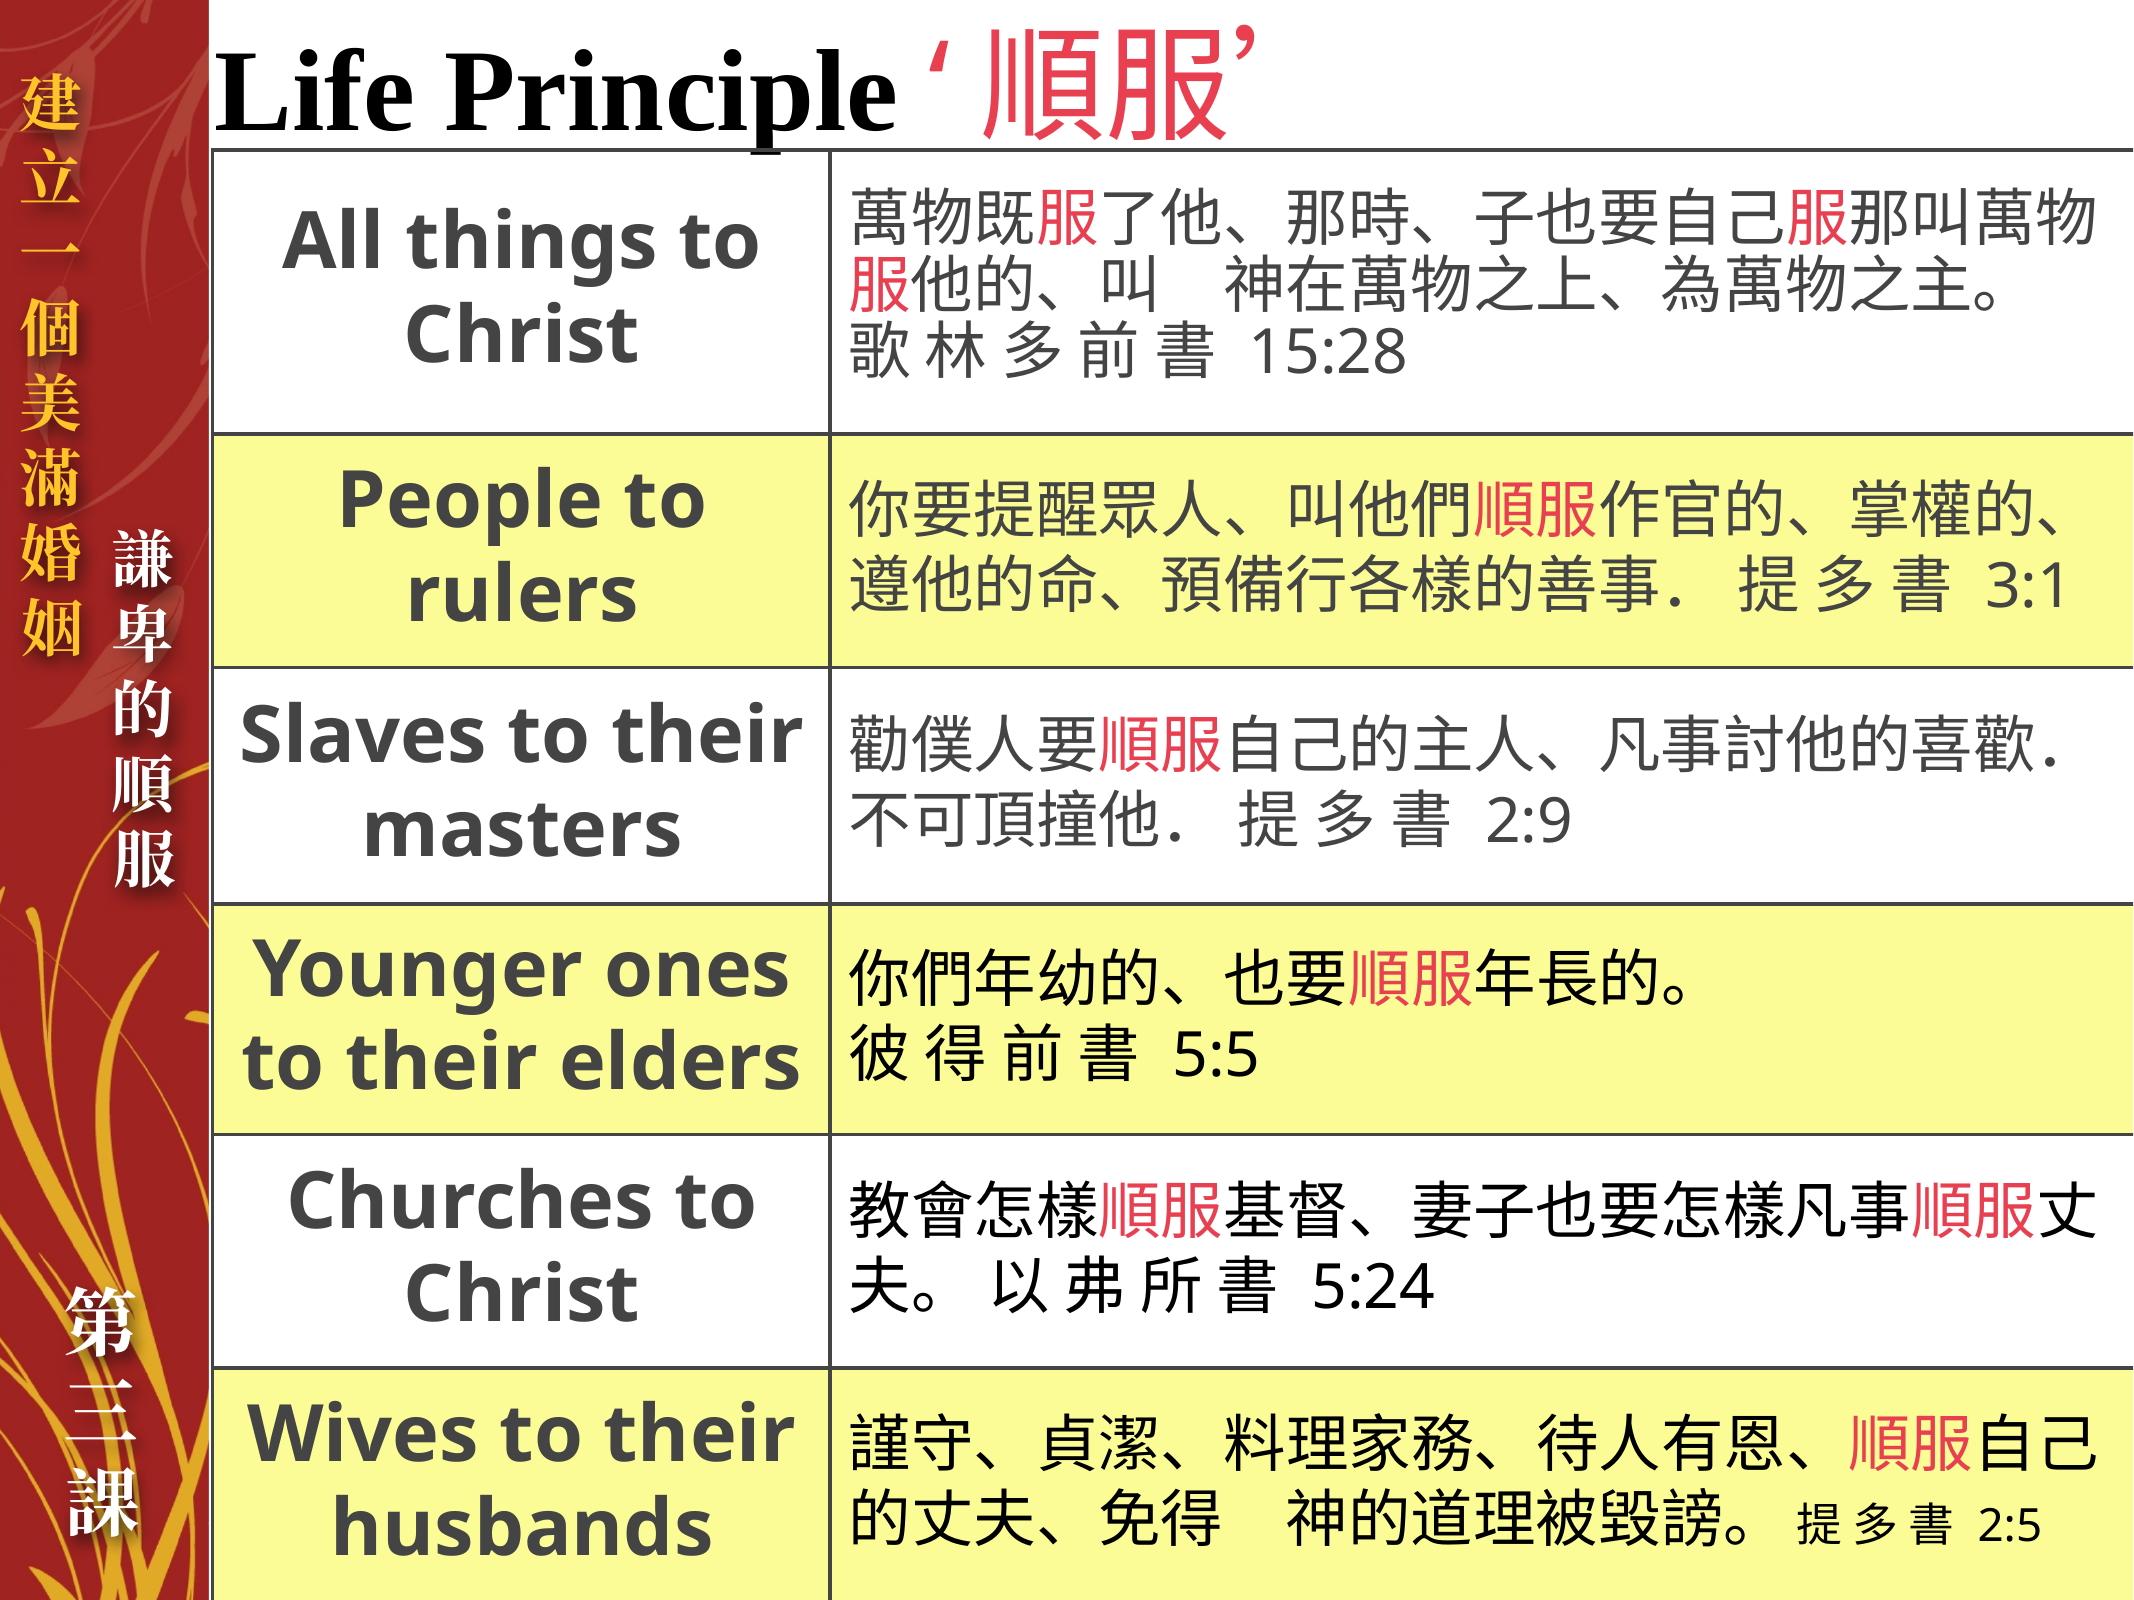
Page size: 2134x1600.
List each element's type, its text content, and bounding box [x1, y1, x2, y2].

table_cell Churches to Christ [214, 1136, 828, 1366]
picture [0, 0, 208, 1600]
table_cell 你要提醒眾人、叫他們順服作官的、掌權的、遵他的命、預備行各樣的善事． 提 多 書 3:1 [832, 436, 2134, 666]
table_cell 你們年幼的、也要順服年長的。 彼 得 前 書 5:5 [832, 906, 2134, 1133]
table_header 萬物既服了他、那時、子也要自己服那叫萬物服他的、叫 神在萬物之上、為萬物之主。 歌 林 多 前 書 15:28 [832, 152, 2134, 432]
table_cell Younger ones to their elders [214, 906, 828, 1133]
table_cell Wives to their husbands [214, 1370, 828, 1600]
table_cell 謹守、貞潔、料理家務、待人有恩、順服自己的丈夫、免得 神的道理被毀謗。 提 多 書 2:5 [832, 1370, 2134, 1600]
table_cell 教會怎樣順服基督、妻子也要怎樣凡事順服丈夫。 以 弗 所 書 5:24 [832, 1136, 2134, 1366]
table_cell Slaves to their masters [214, 669, 828, 902]
table_header All things to Christ [214, 152, 828, 432]
title Life Principle ‘順服’ [214, 0, 2134, 148]
table_cell 勸僕人要順服自己的主人、凡事討他的喜歡．不可頂撞他． 提 多 書 2:9 [832, 669, 2134, 902]
table_cell People to rulers [214, 436, 828, 666]
